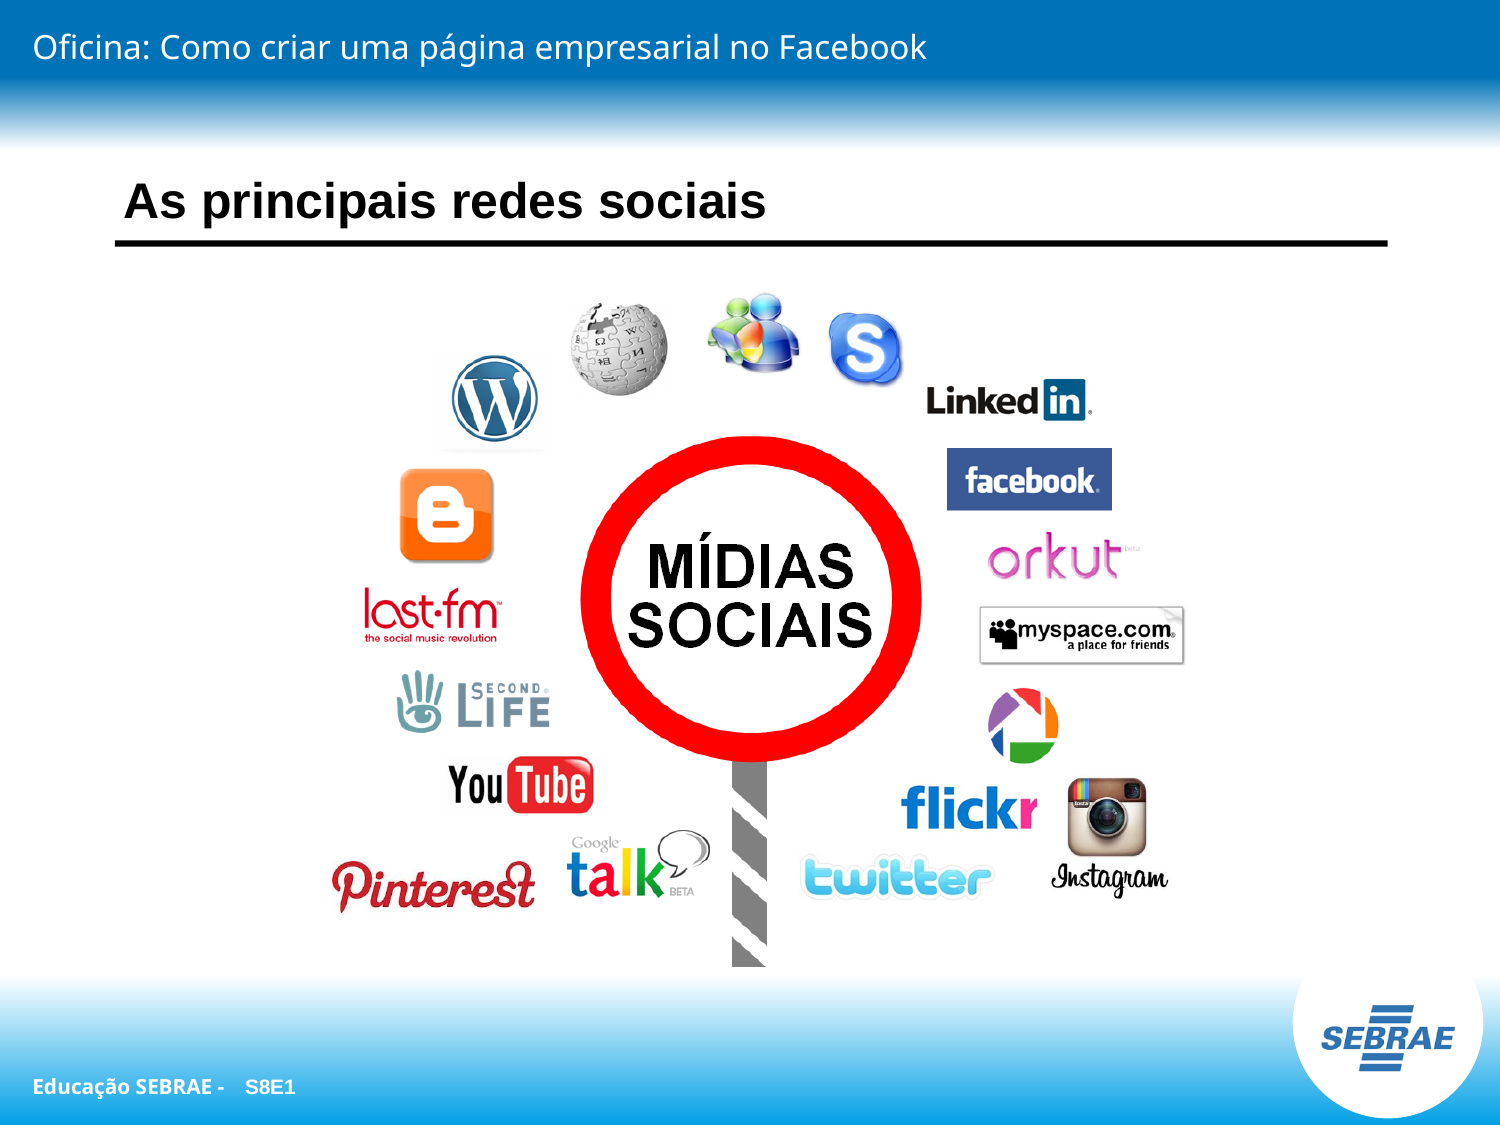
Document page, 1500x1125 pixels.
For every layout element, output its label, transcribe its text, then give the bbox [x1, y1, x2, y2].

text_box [229, 290, 1197, 1107]
picture [1316, 999, 1463, 1076]
text_box As principais redes sociais [108, 160, 798, 236]
